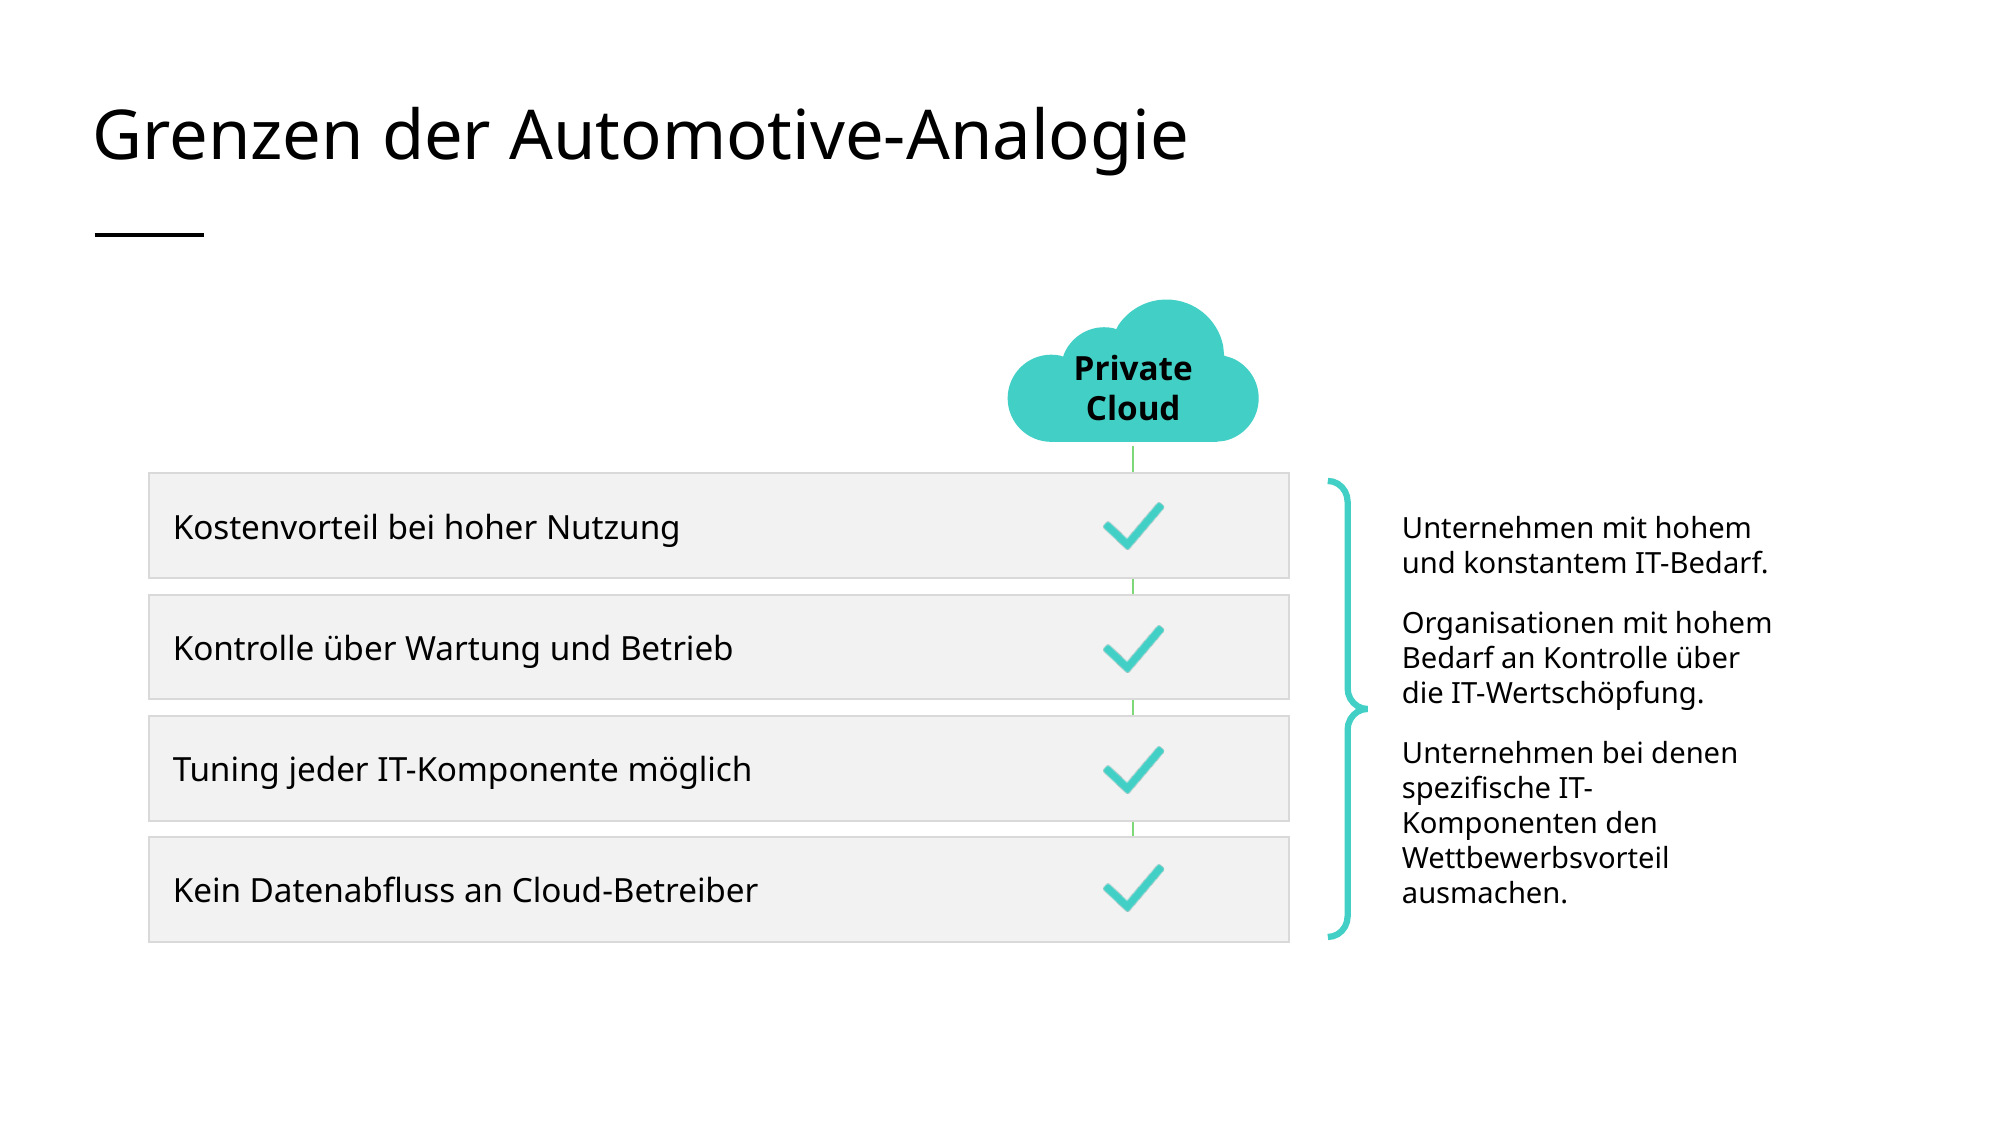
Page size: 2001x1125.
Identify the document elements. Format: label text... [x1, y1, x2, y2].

picture [1085, 480, 1182, 577]
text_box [1327, 480, 1803, 938]
picture [1085, 724, 1182, 821]
title Grenzen der Automotive-Analogie [77, 67, 1803, 197]
picture [1085, 603, 1182, 700]
picture [1085, 842, 1182, 939]
text_box Private Cloud [1006, 298, 1260, 443]
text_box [149, 473, 1290, 942]
